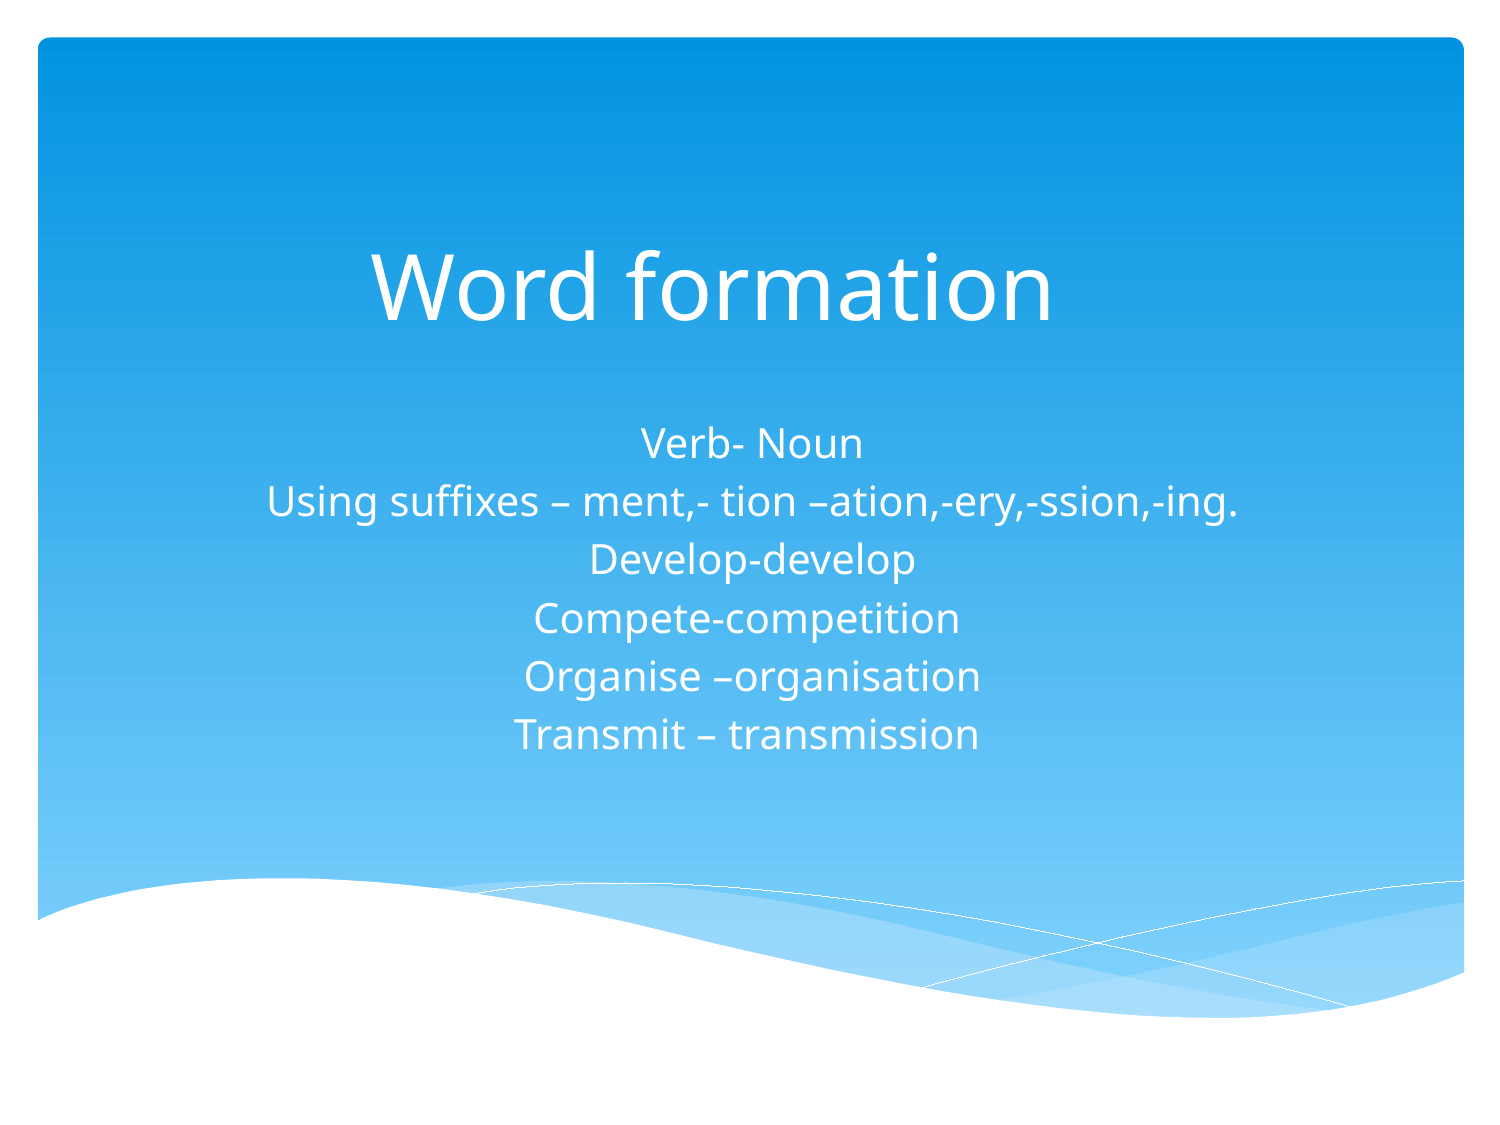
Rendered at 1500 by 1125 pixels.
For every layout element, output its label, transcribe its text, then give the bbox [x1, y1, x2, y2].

subtitle Verb- Noun Using suffixes – ment,- tion –ation,-ery,-ssion,-ing. Develop-develop Compete-competition Organise –organisation Transmit – transmission [230, 408, 1275, 825]
title Word formation [88, 54, 1364, 347]
